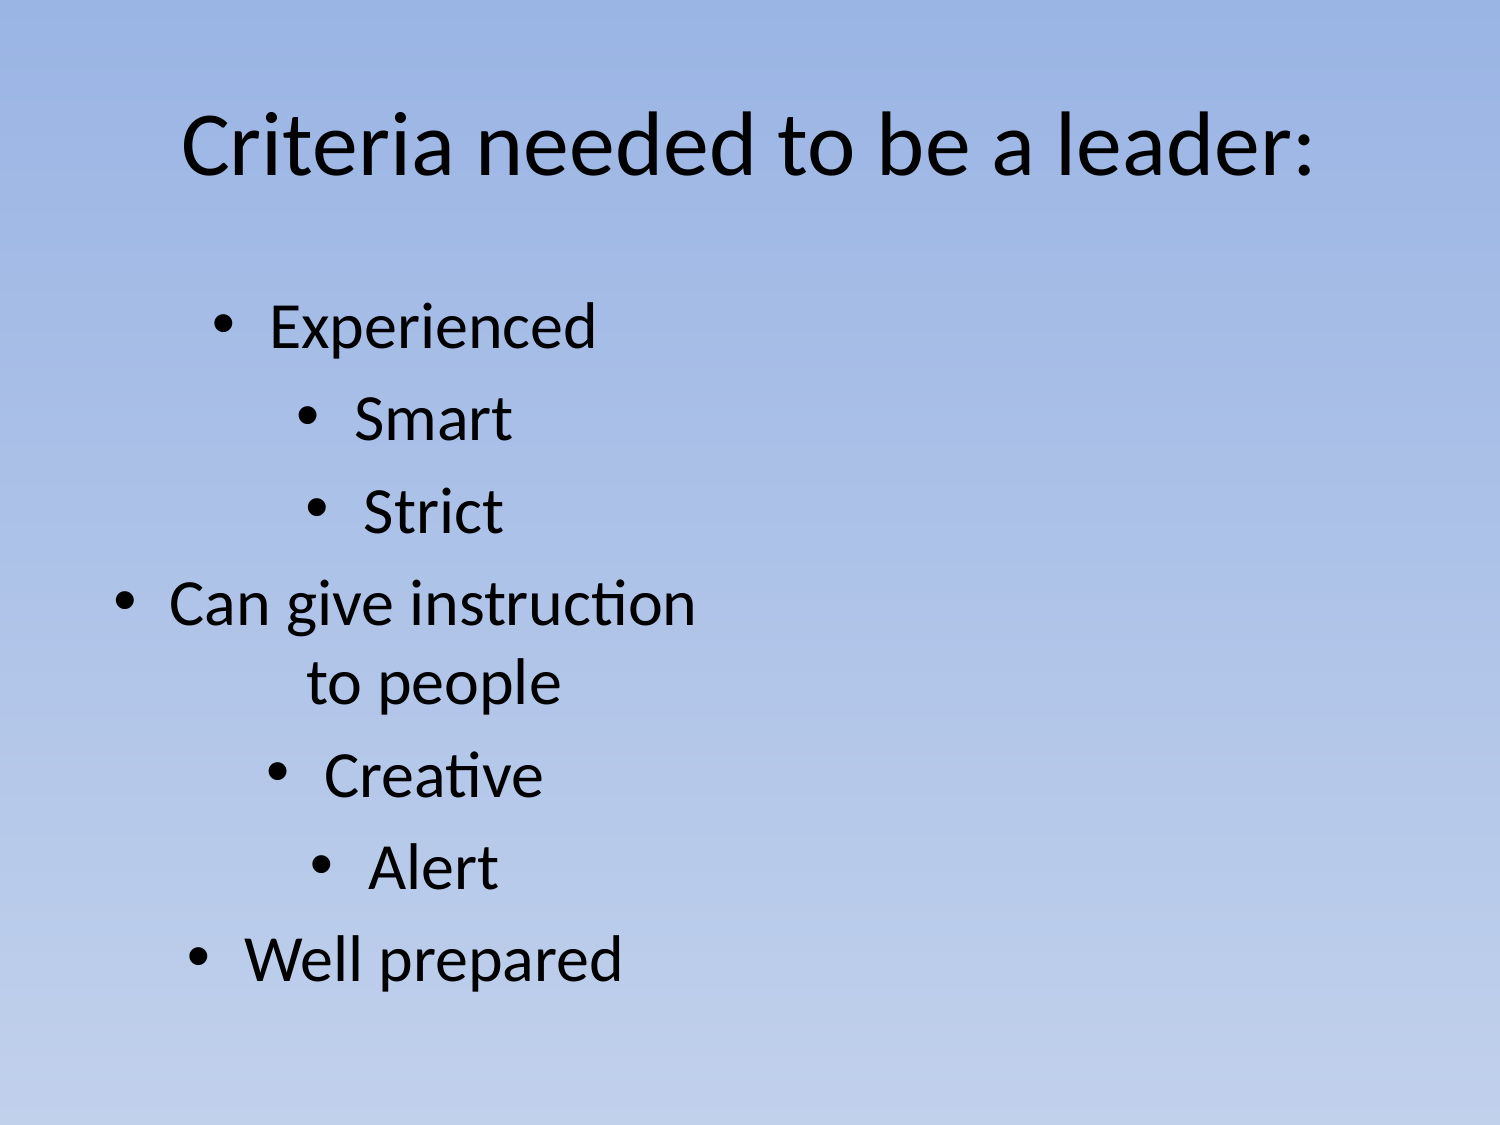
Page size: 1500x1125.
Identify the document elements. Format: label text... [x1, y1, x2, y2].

list Experienced Smart Strict Can give instruction to people Creative Alert Well prepared [75, 275, 738, 1005]
title Criteria needed to be a leader: [75, 45, 1425, 233]
